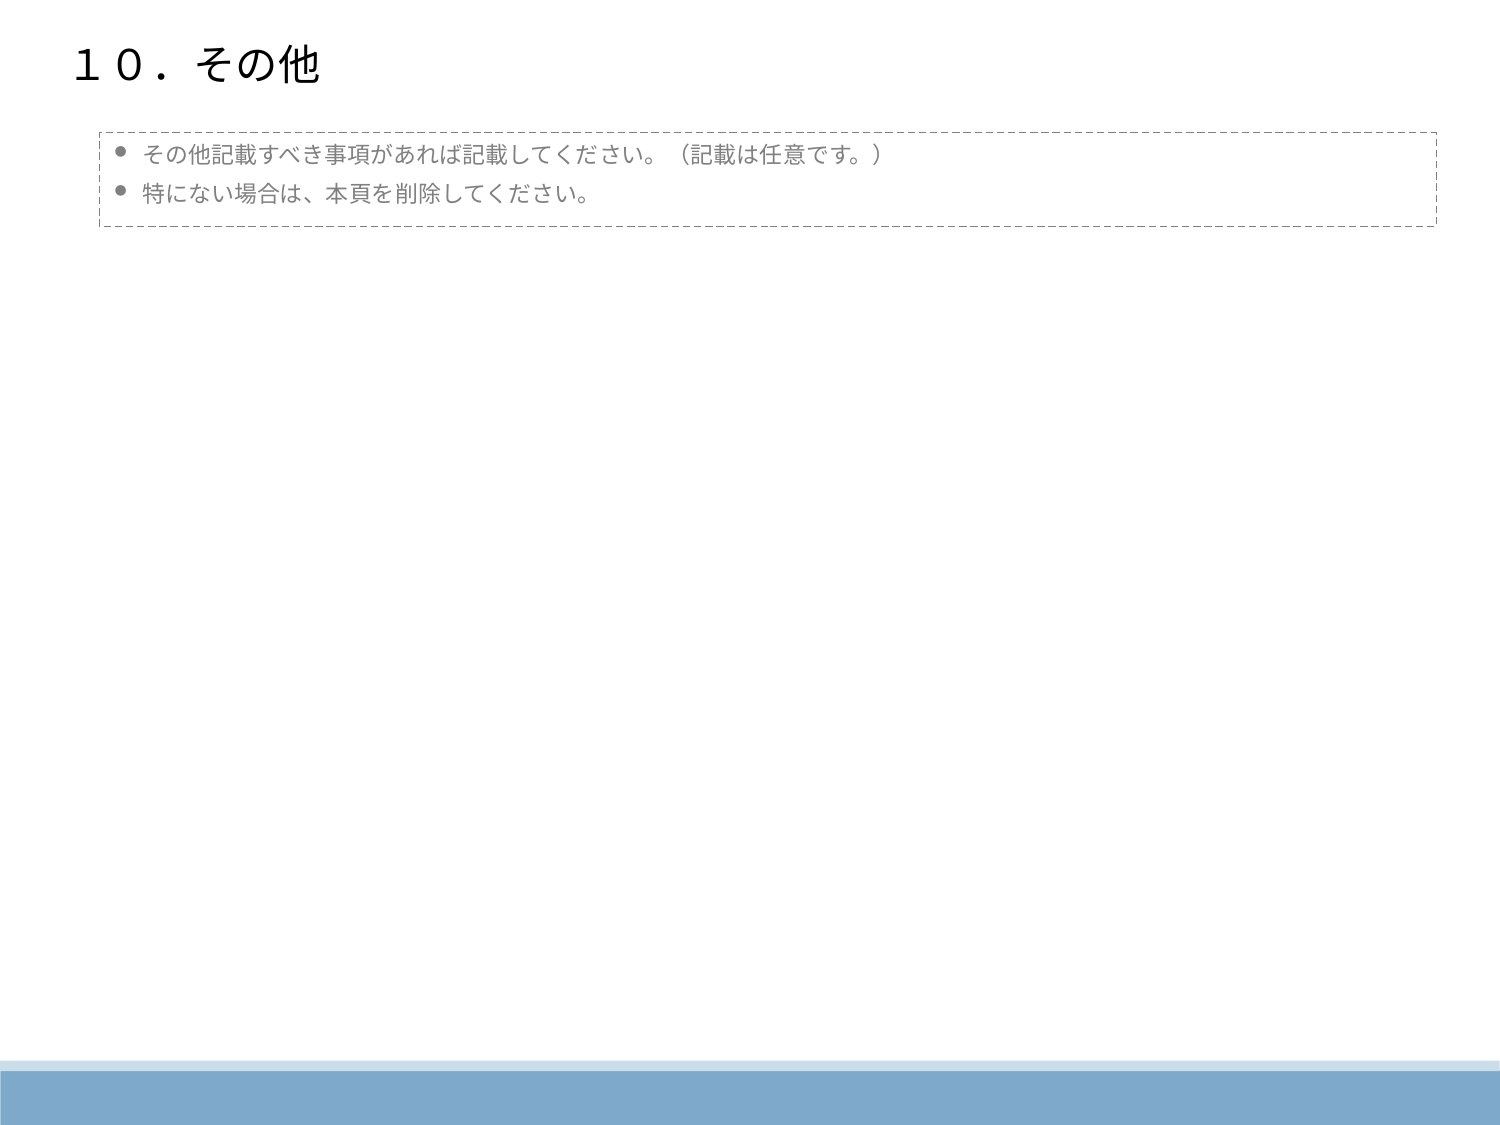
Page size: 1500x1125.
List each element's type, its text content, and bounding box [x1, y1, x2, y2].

text_box １０．その他 [52, 30, 1380, 96]
text_box その他記載すべき事項があれば記載してください。（記載は任意です。） 特にない場合は、本頁を削除してください。 [99, 132, 1437, 227]
